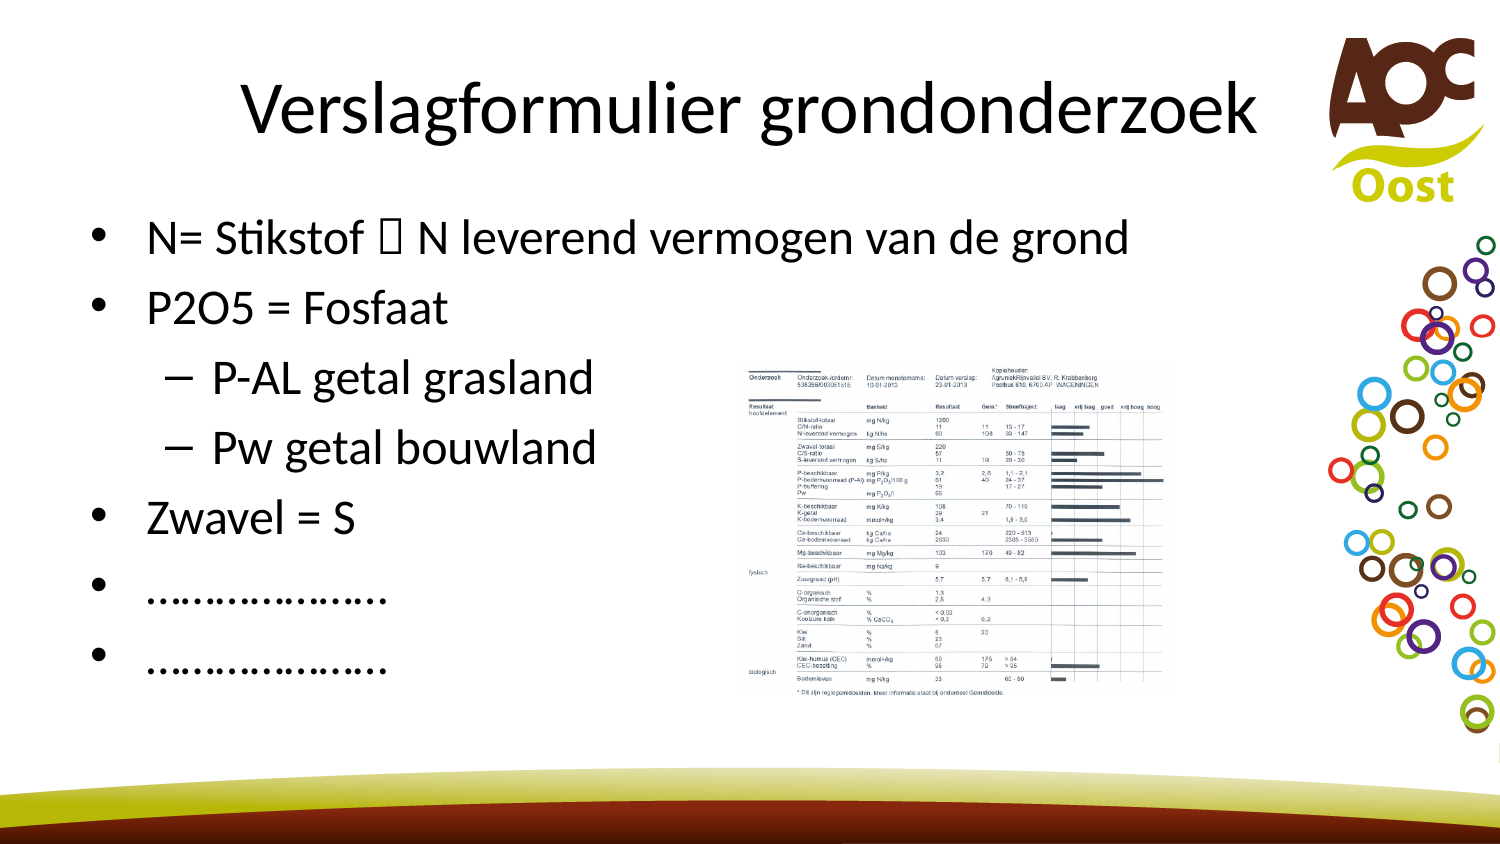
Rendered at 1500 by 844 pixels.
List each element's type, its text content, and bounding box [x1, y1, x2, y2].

title Verslagformulier grondonderzoek [75, 33, 1425, 175]
list N= Stikstof  N leverend vermogen van de grond P2O5 = Fosfaat P-AL getal grasland Pw getal bouwland Zwavel = S ………………… ………………… [75, 196, 1425, 754]
picture [0, 0, 1500, 844]
